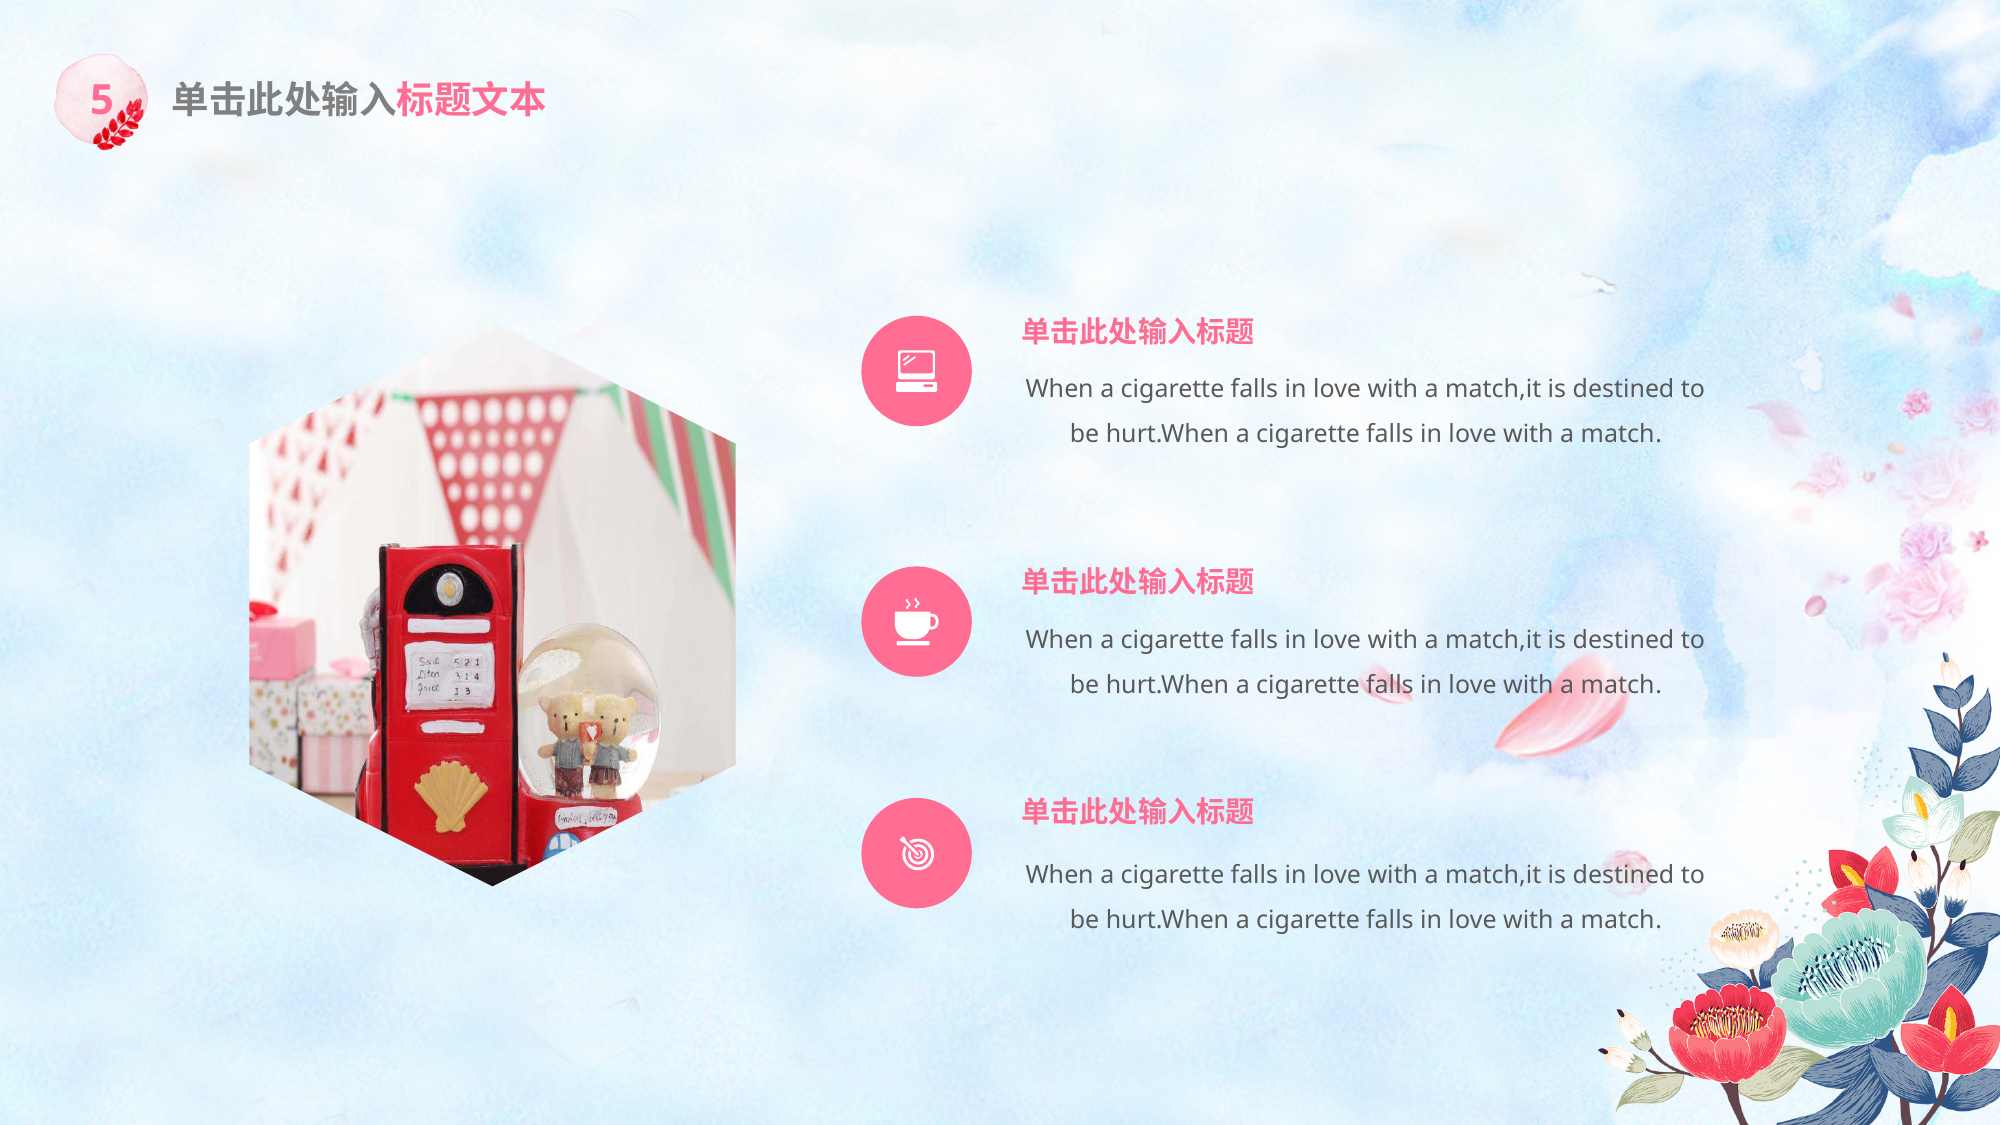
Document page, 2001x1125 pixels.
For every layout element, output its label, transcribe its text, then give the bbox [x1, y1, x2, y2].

picture [0, 0, 2001, 1125]
text_box [248, 320, 737, 888]
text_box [42, 37, 157, 160]
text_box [861, 786, 1726, 942]
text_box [861, 306, 1726, 457]
text_box 单击此处输入标题文本 [157, 68, 566, 128]
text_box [861, 555, 1726, 708]
